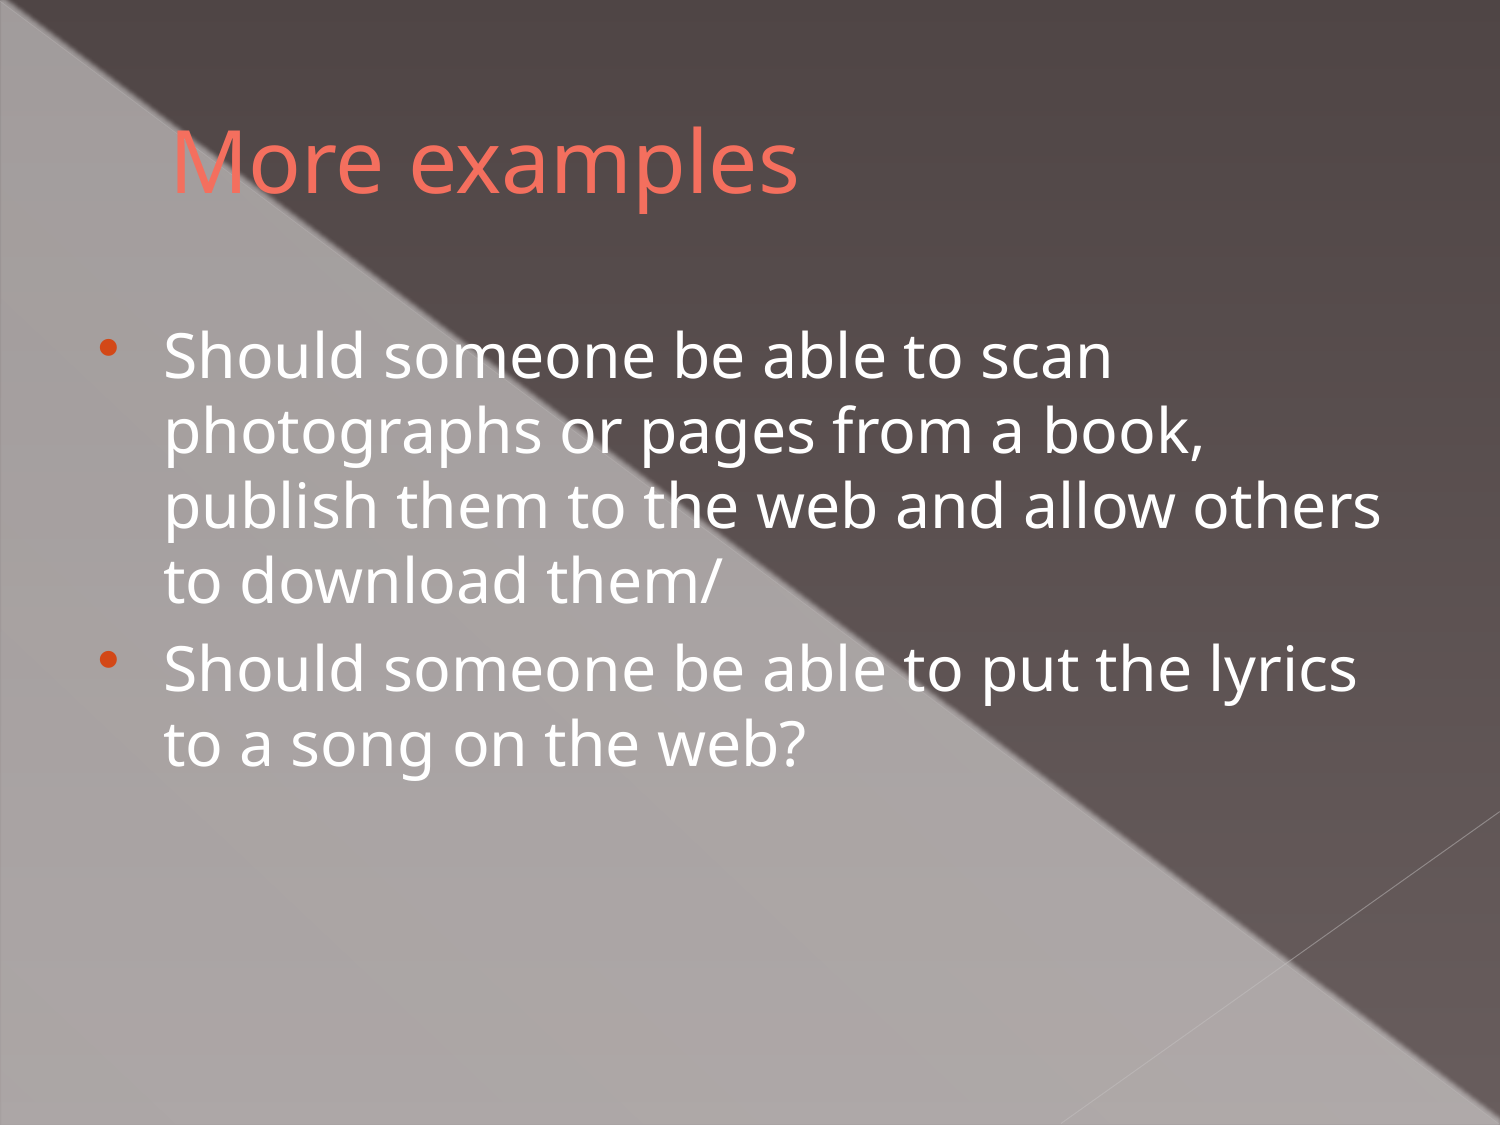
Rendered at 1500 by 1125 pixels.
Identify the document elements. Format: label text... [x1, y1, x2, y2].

list Should someone be able to scan photographs or pages from a book, publish them to the web and allow others to download them/ Should someone be able to put the lyrics to a song on the web? [75, 308, 1425, 1059]
title More examples [75, 43, 1425, 274]
